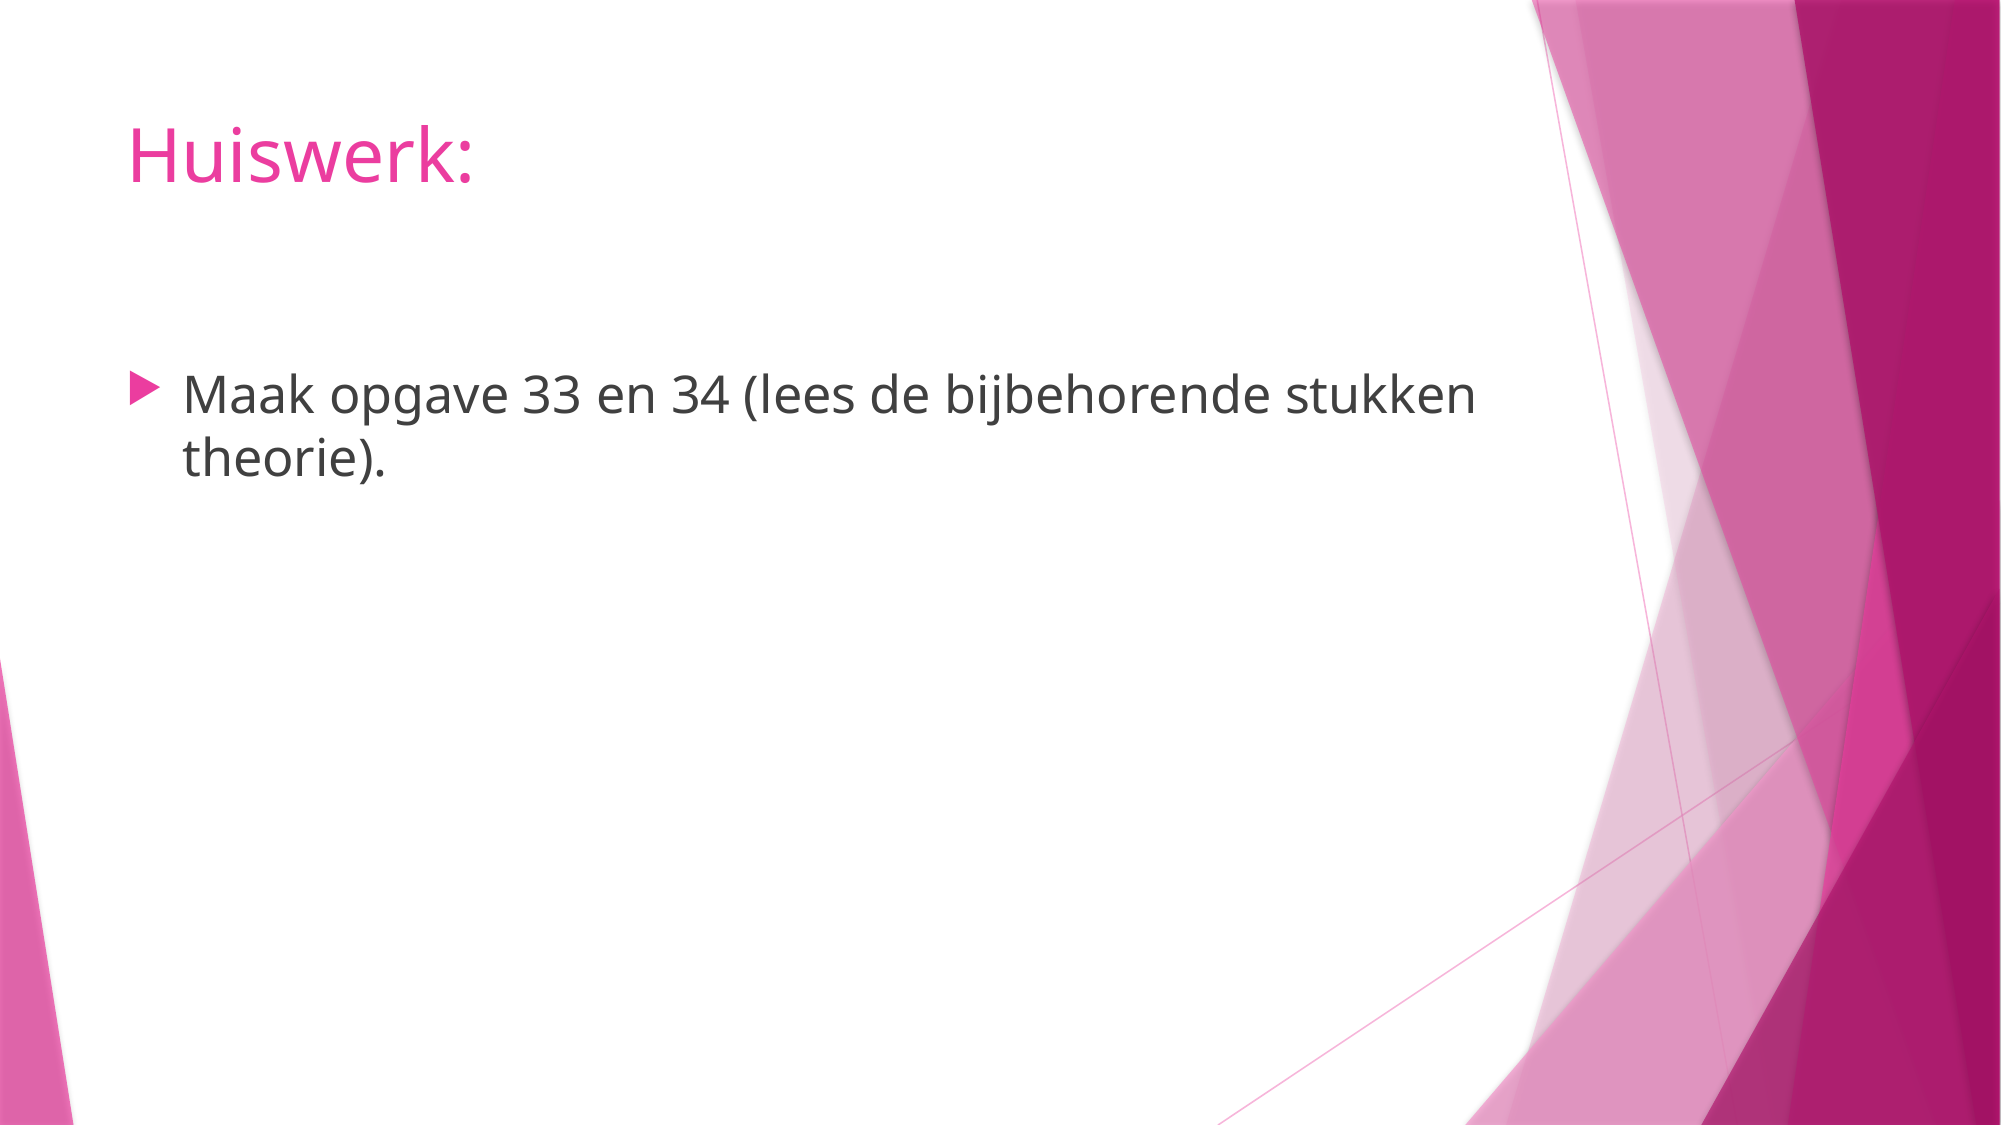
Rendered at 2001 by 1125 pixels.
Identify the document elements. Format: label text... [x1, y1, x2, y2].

list Maak opgave 33 en 34 (lees de bijbehorende stukken theorie). [111, 354, 1522, 992]
title Huiswerk: [111, 99, 1522, 317]
